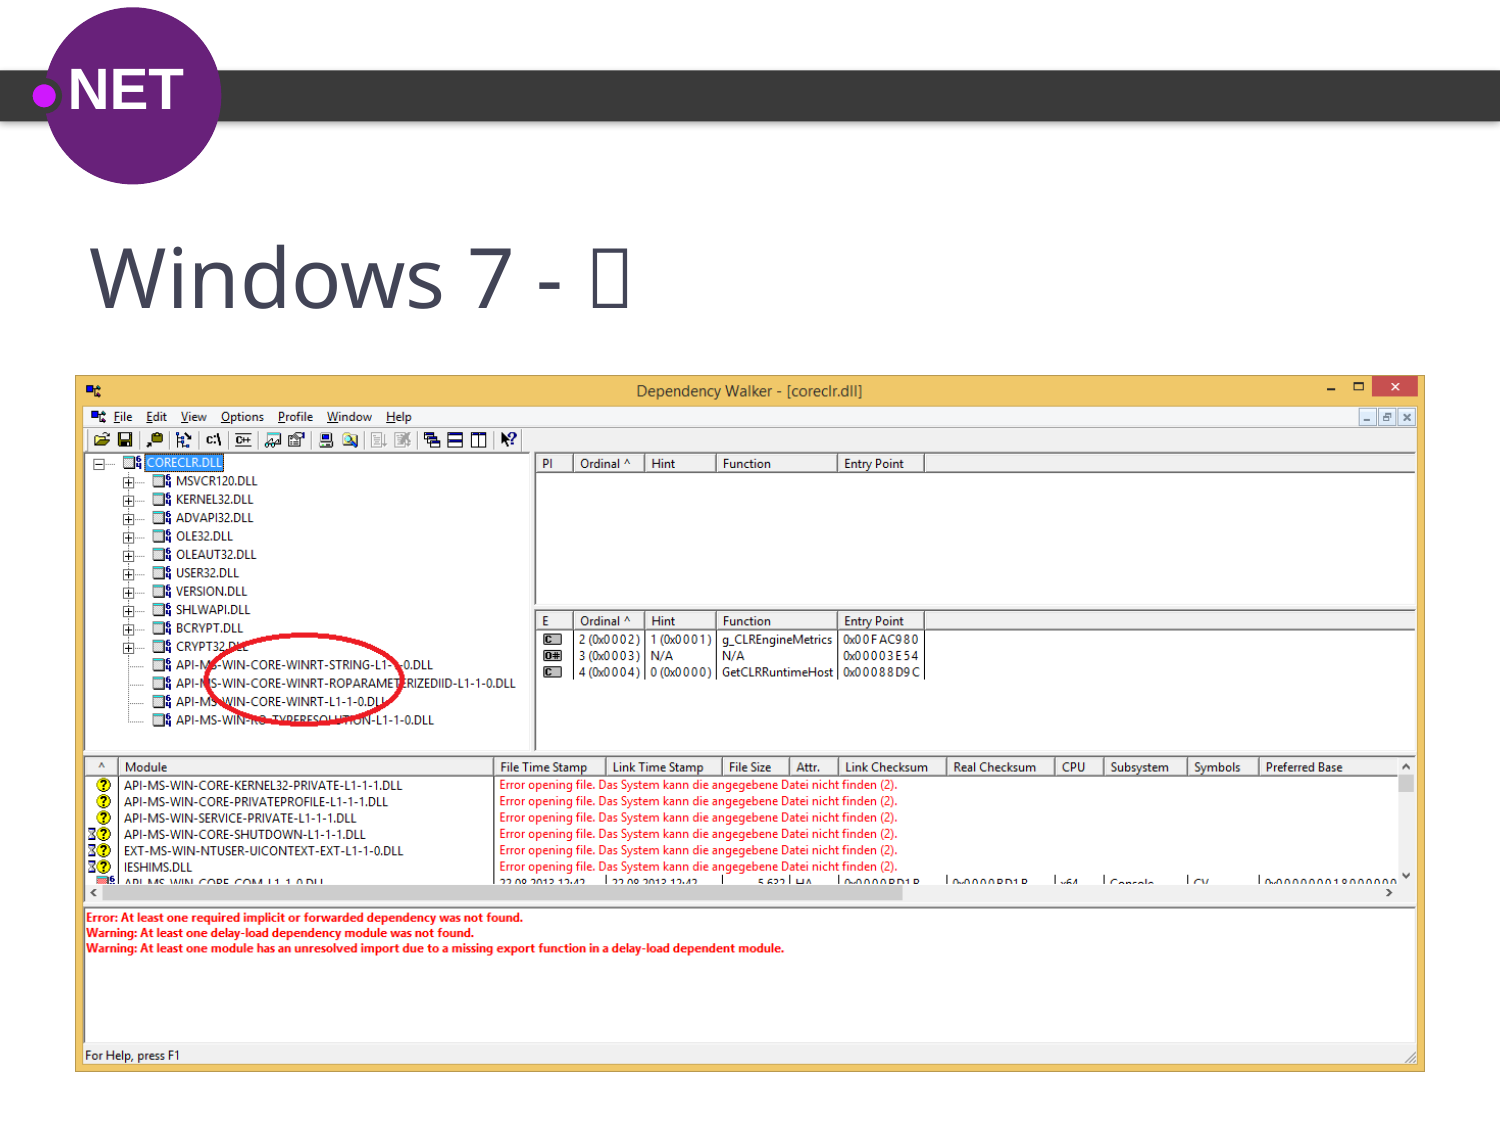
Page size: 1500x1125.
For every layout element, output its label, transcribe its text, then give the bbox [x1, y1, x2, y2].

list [74, 375, 1426, 1072]
title Windows 7 -  [75, 187, 1425, 363]
